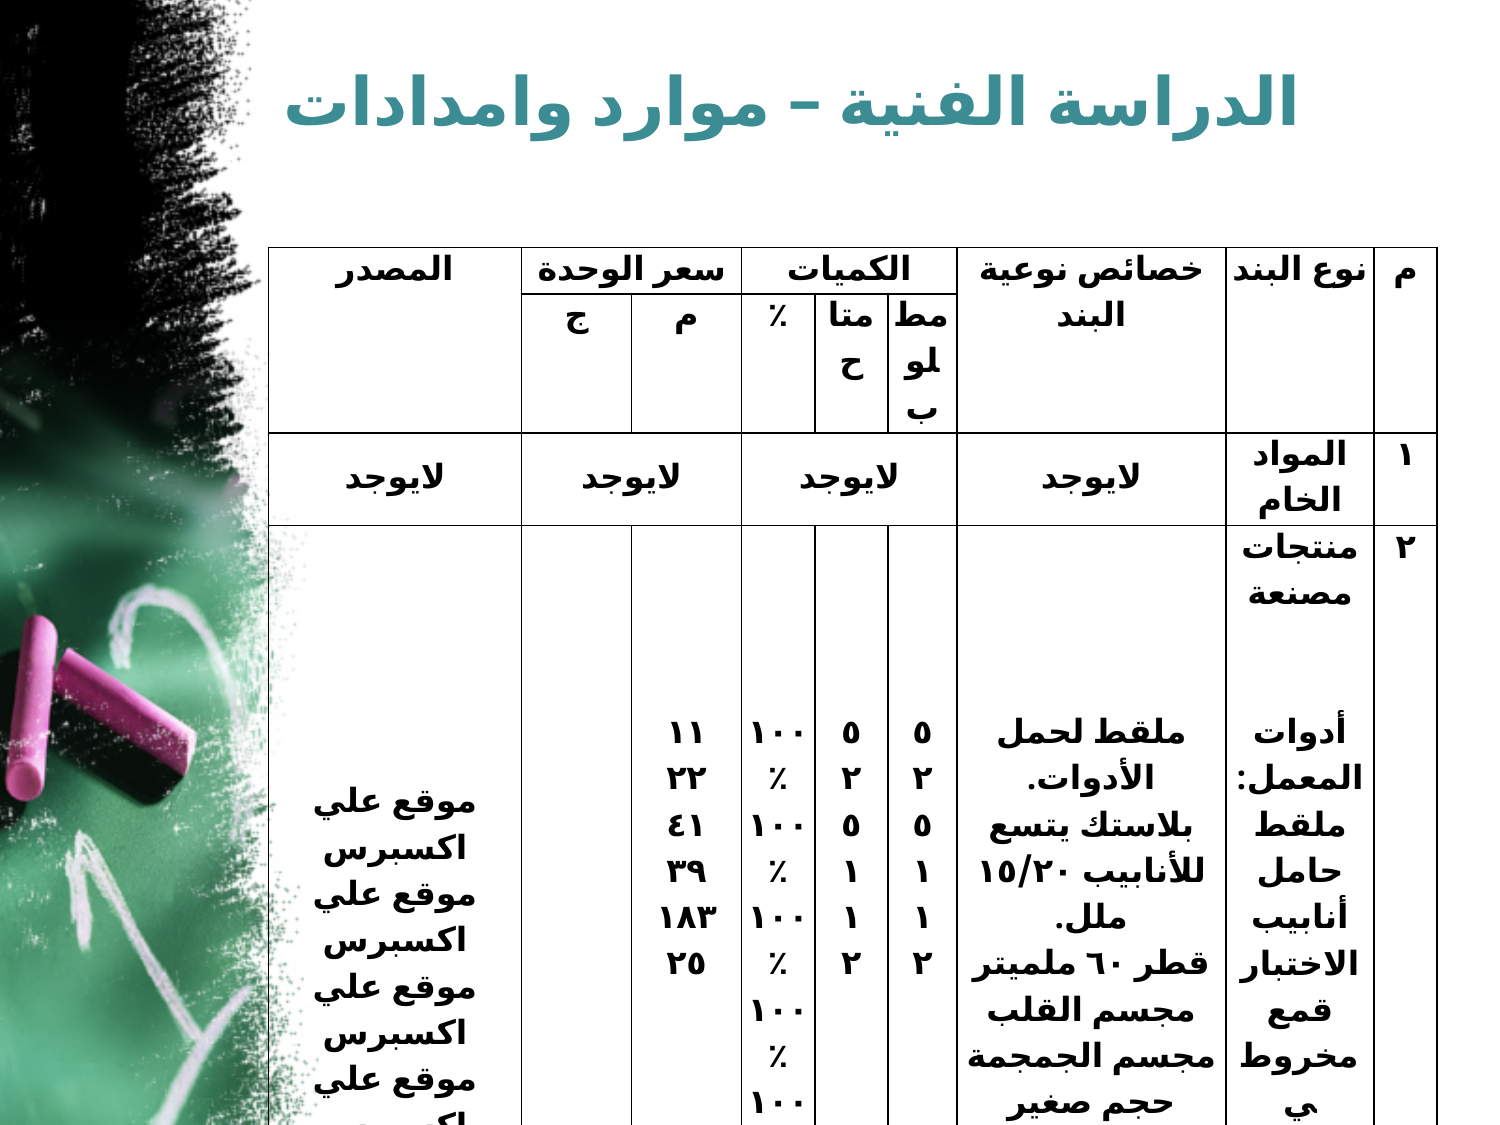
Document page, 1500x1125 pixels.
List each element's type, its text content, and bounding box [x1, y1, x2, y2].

table_cell ٢ [1375, 526, 1436, 1125]
table_cell لايوجد [522, 434, 741, 525]
table_cell لايوجد [269, 434, 521, 525]
table_cell ١٠٠٪ ١٠٠٪ ١٠٠٪ ١٠٠٪ ١٠٠٪ ١٠٠٪ [742, 526, 814, 1125]
table_cell ١ [1375, 434, 1436, 525]
table_cell م [632, 295, 741, 432]
table_cell لايوجد [742, 434, 956, 525]
table_cell ٥ ٢ ٥ ١ ١ ٢ [889, 526, 956, 1125]
table_cell ملقط لحمل الأدوات. بلاستك يتسع للأنابيب ١٥/٢٠ ملل. قطر ٦٠ ملميتر مجسم القلب مجسم الجمجمة حجم صغير [958, 526, 1225, 1125]
table_cell ج [522, 295, 631, 432]
table_cell مطلوب [889, 295, 956, 432]
table_cell متاح [816, 295, 887, 432]
table_header الكميات [742, 248, 956, 293]
table_header م [1375, 248, 1436, 432]
table_cell لايوجد [958, 434, 1225, 525]
table_cell موقع علي اكسبرس موقع علي اكسبرس موقع علي اكسبرس موقع علي اكسبرس محل الكشاتة للوازم و الرحلات [269, 526, 521, 1125]
table_header خصائص نوعية البند [958, 248, 1225, 432]
table_cell [522, 526, 631, 1125]
table_header سعر الوحدة [522, 248, 741, 293]
table_cell ٪ [742, 295, 814, 432]
picture [0, 0, 1500, 1125]
table_header المصدر [269, 248, 521, 432]
table_cell ١١ ٢٢ ٤١ ٣٩ ١٨٣ ٢٥ [632, 526, 741, 1125]
title الدراسة الفنية – موارد وامدادات [268, 46, 1419, 151]
table_cell ٥ ٢ ٥ ١ ١ ٢ [816, 526, 887, 1125]
table_cell المواد الخام [1227, 434, 1373, 525]
table_header نوع البند [1227, 248, 1373, 432]
table_cell منتجات مصنعة أدوات المعمل: ملقط حامل أنابيب الاختبار قمع مخروطي مجسمات مجسمات دافور [1227, 526, 1373, 1125]
